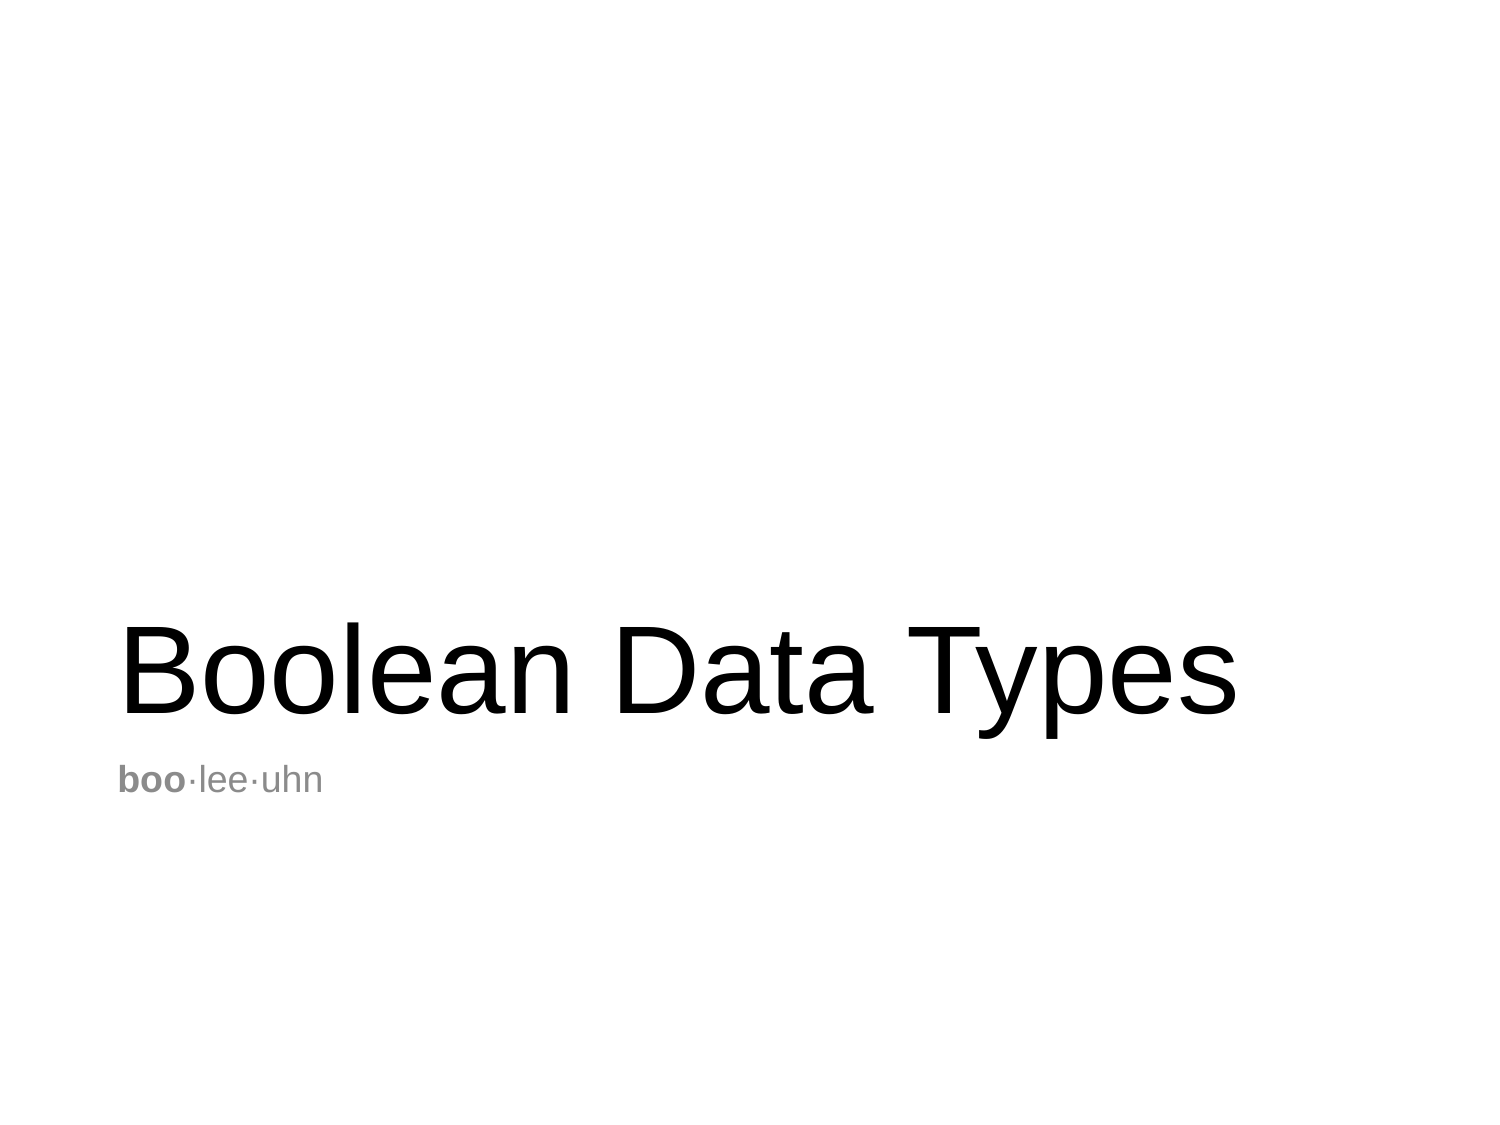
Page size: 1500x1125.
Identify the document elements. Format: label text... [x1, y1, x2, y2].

list boo·lee·uhn [102, 752, 1397, 999]
title Boolean Data Types [102, 280, 1397, 749]
